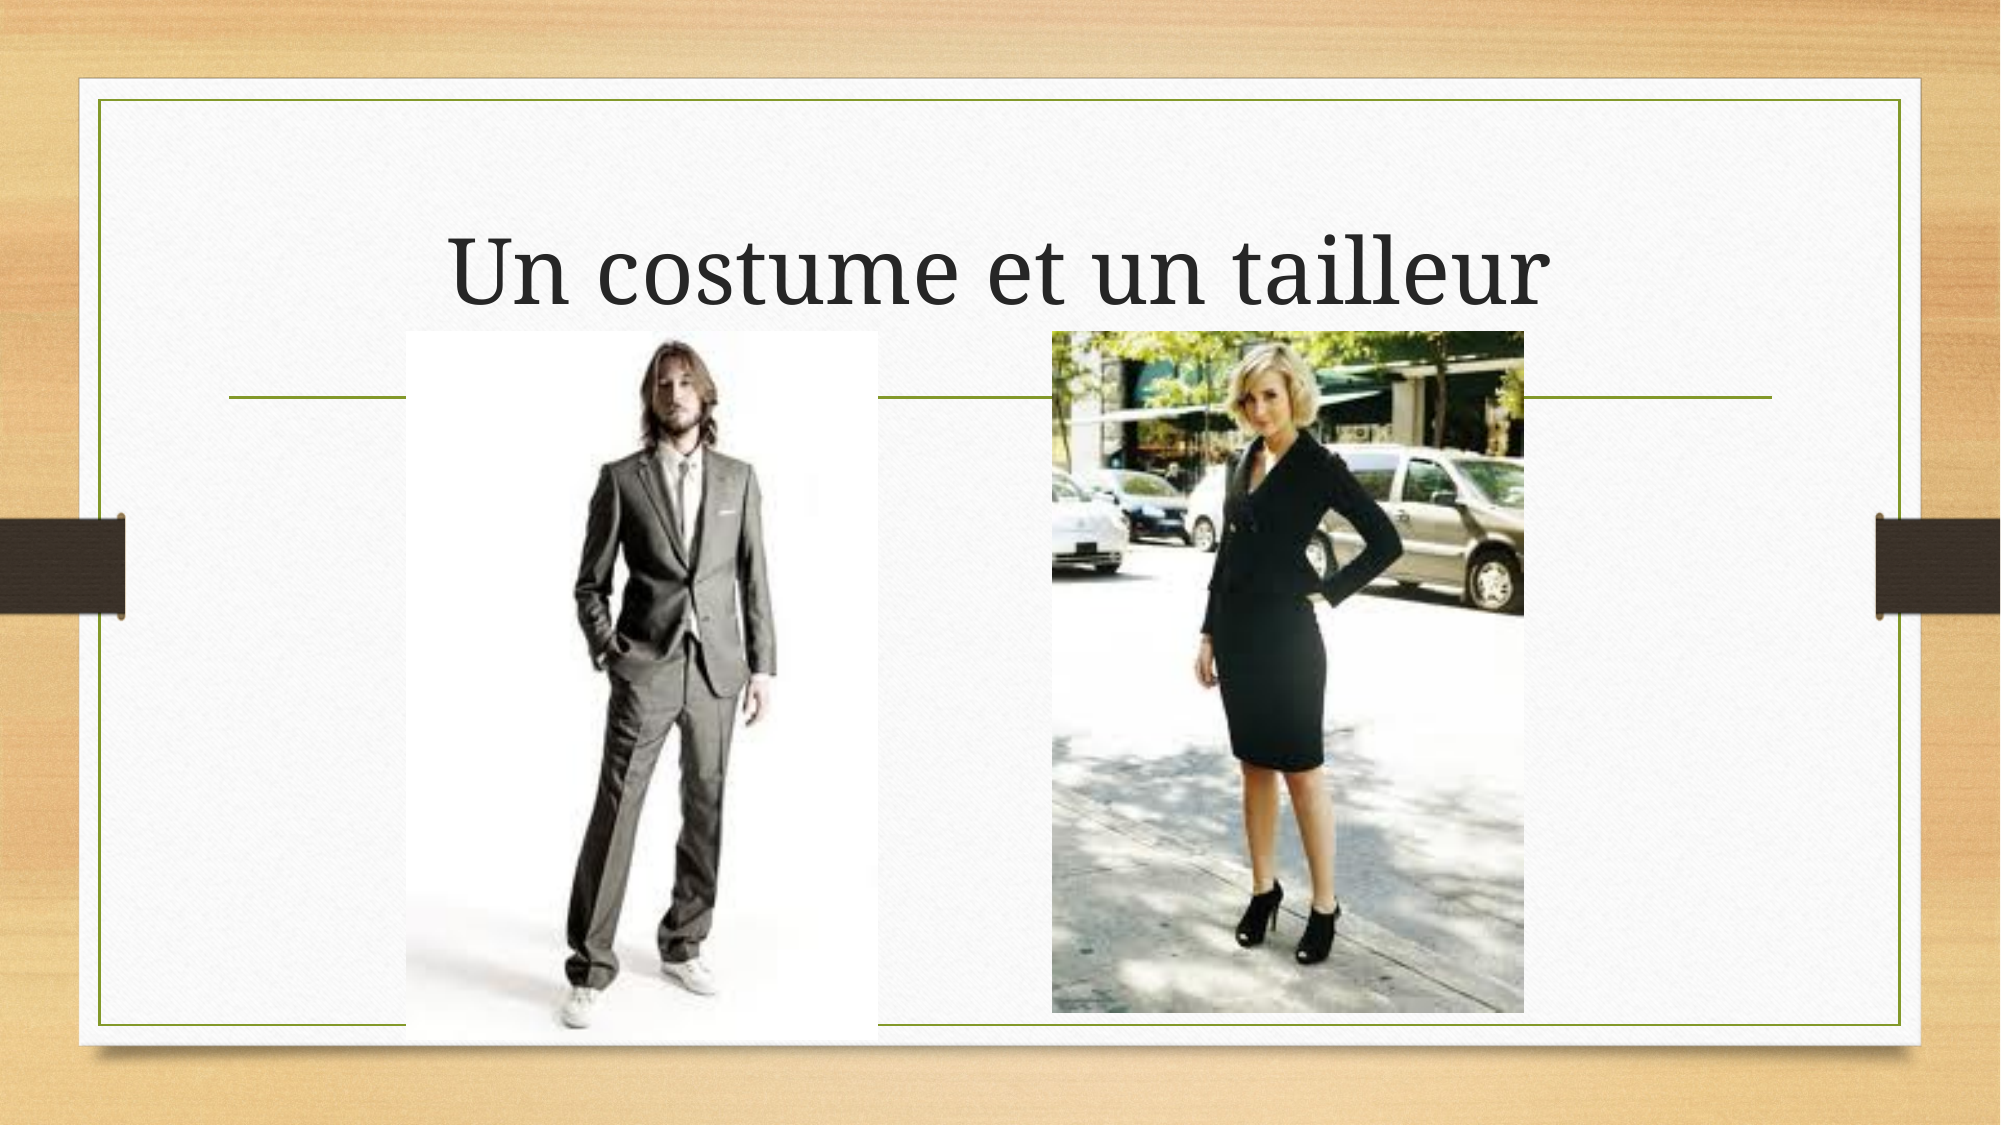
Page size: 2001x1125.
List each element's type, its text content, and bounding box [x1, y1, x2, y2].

title Un costume et un tailleur [212, 161, 1788, 375]
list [406, 331, 878, 1040]
picture [0, 0, 2001, 1125]
